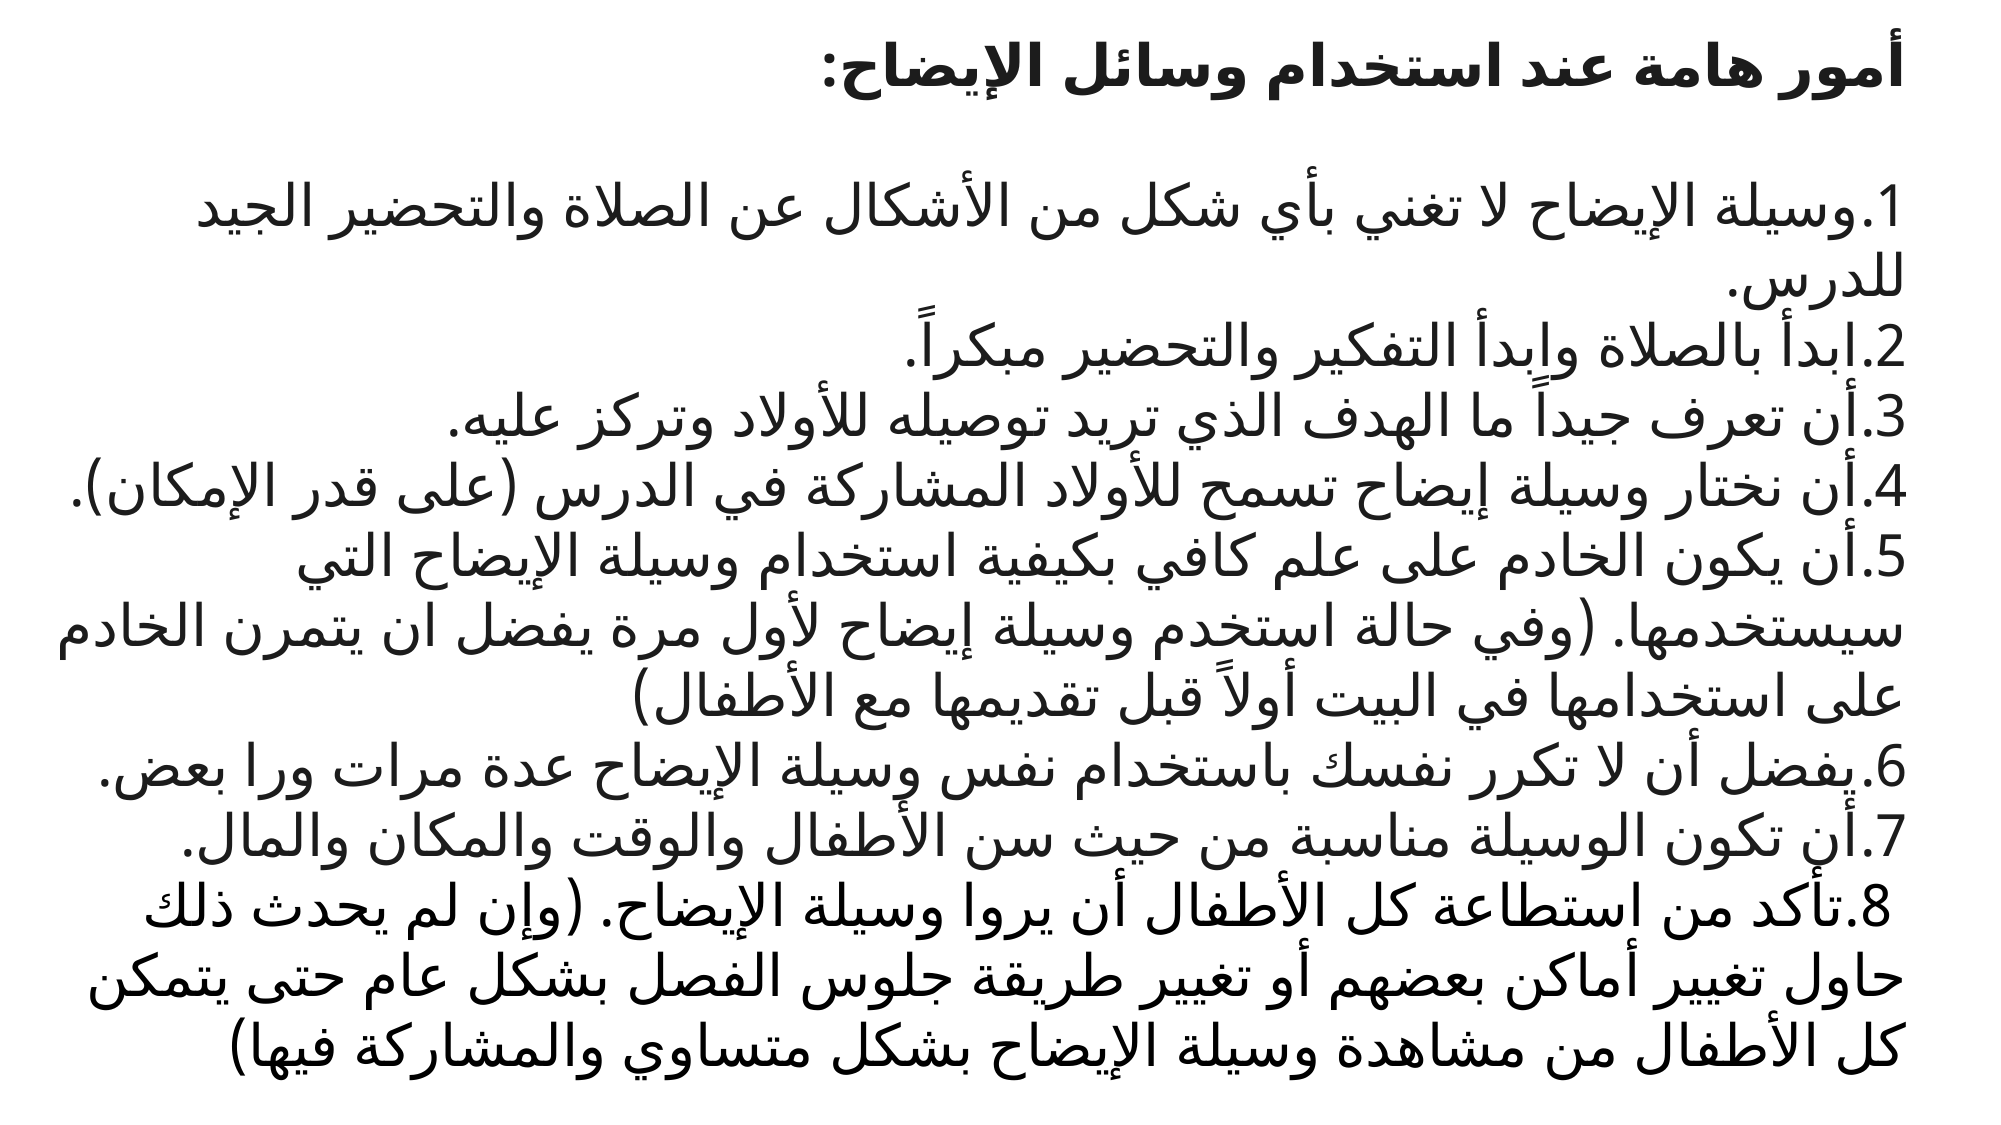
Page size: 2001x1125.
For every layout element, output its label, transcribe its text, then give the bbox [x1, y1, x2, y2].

text_box أمور هامة عند استخدام وسائل الإيضاح: وسيلة الإيضاح لا تغني بأي شكل من الأشكال عن الصلاة والتحضير الجيد للدرس. ابدأ بالصلاة وابدأ التفكير والتحضير مبكراً. أن تعرف جيداً ما الهدف الذي تريد توصيله للأولاد وتركز عليه. أن نختار وسيلة إيضاح تسمح للأولاد المشاركة في الدرس (على قدر الإمكان). أن يكون الخادم على علم كافي بكيفية استخدام وسيلة الإيضاح التي سيستخدمها. (وفي حالة استخدم وسيلة إيضاح لأول مرة يفضل ان يتمرن الخادم على استخدامها في البيت أولاً قبل تقديمها مع الأطفال) يفضل أن لا تكرر نفسك باستخدام نفس وسيلة الإيضاح عدة مرات ورا بعض. أن تكون الوسيلة مناسبة من حيث سن الأطفال والوقت والمكان والمال. 8.تأكد من استطاعة كل الأطفال أن يروا وسيلة الإيضاح. (وإن لم يحدث ذلك حاول تغيير أماكن بعضهم أو تغيير طريقة جلوس الفصل بشكل عام حتى يتمكن كل الأطفال من مشاهدة وسيلة الإيضاح بشكل متساوي والمشاركة فيها) [29, 20, 1923, 1086]
